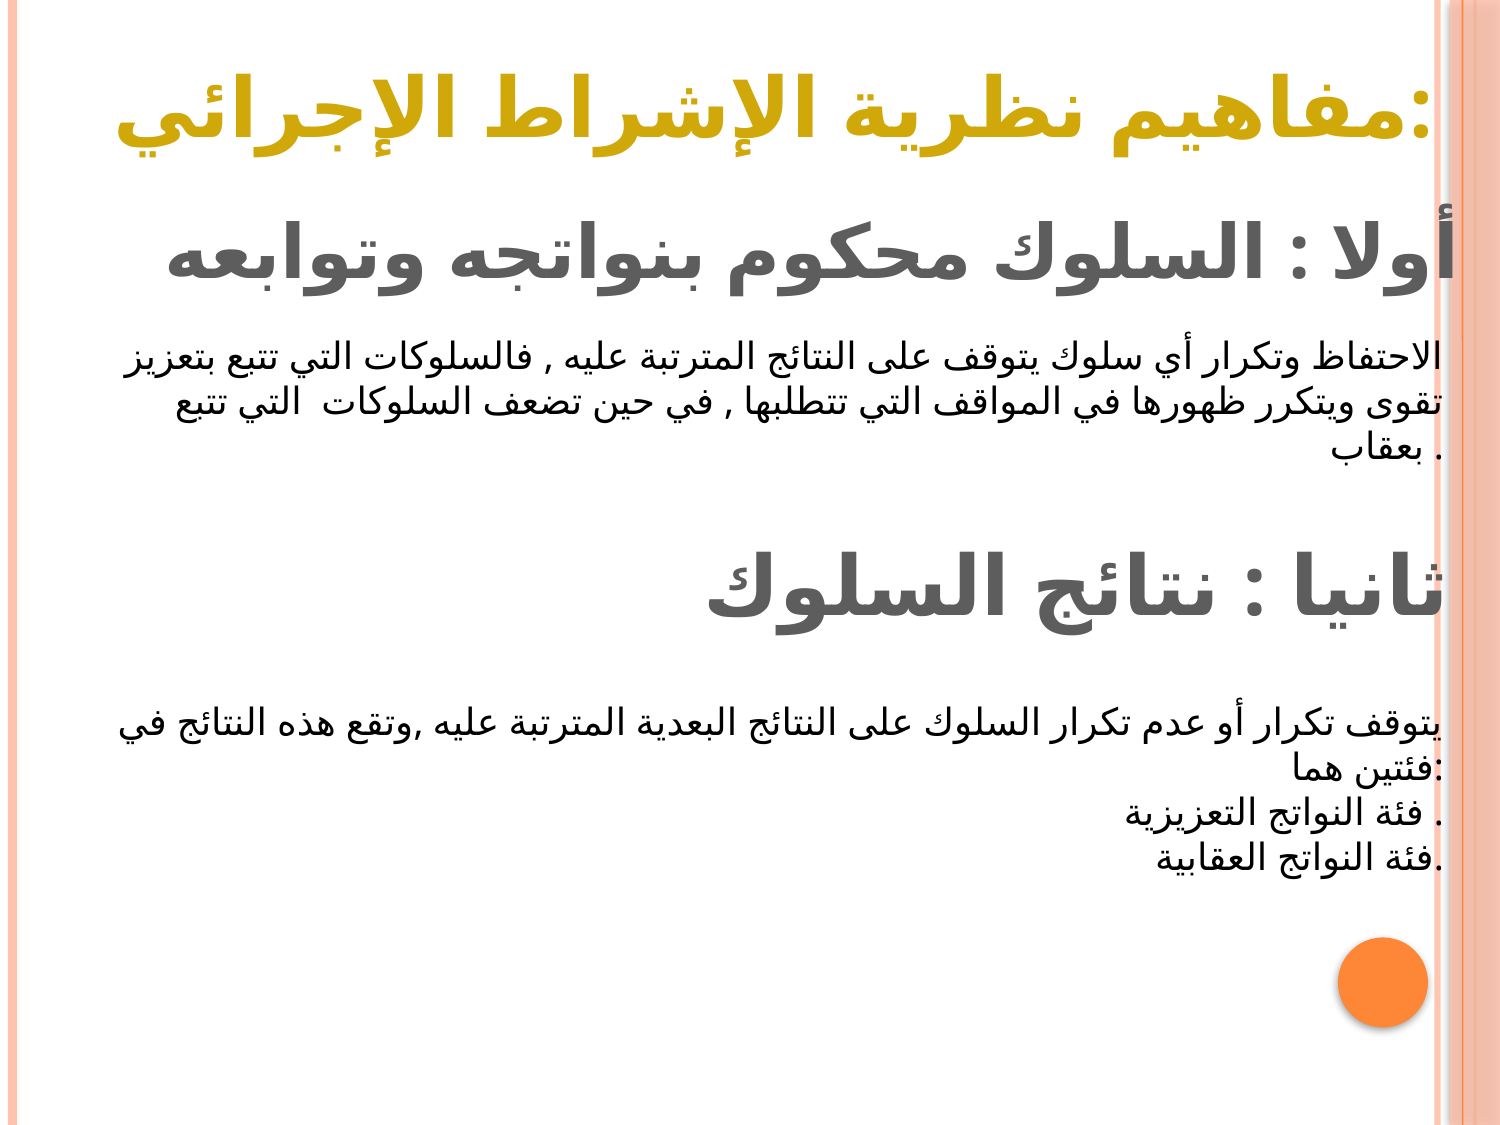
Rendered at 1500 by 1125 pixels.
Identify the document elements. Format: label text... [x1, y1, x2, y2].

text_box ثانيا : نتائج السلوك [500, 525, 1500, 640]
text_box الاحتفاظ وتكرار أي سلوك يتوقف على النتائج المترتبة عليه , فالسلوكات التي تتبع بتعزيز تقوى ويتكرر ظهورها في المواقف التي تتطلبها , في حين تضعف السلوكات التي تتبع بعقاب . [75, 324, 1459, 475]
text_box يتوقف تكرار أو عدم تكرار السلوك على النتائج البعدية المترتبة عليه ,وتقع هذه النتائج في فئتين هما: فئة النواتج التعزيزية . فئة النواتج العقابية. [37, 690, 1459, 886]
text_box مفاهيم نظرية الإشراط الإجرائي: [98, 46, 1449, 162]
text_box أولا : السلوك محكوم بنواتجه وتوابعه [149, 196, 1475, 302]
